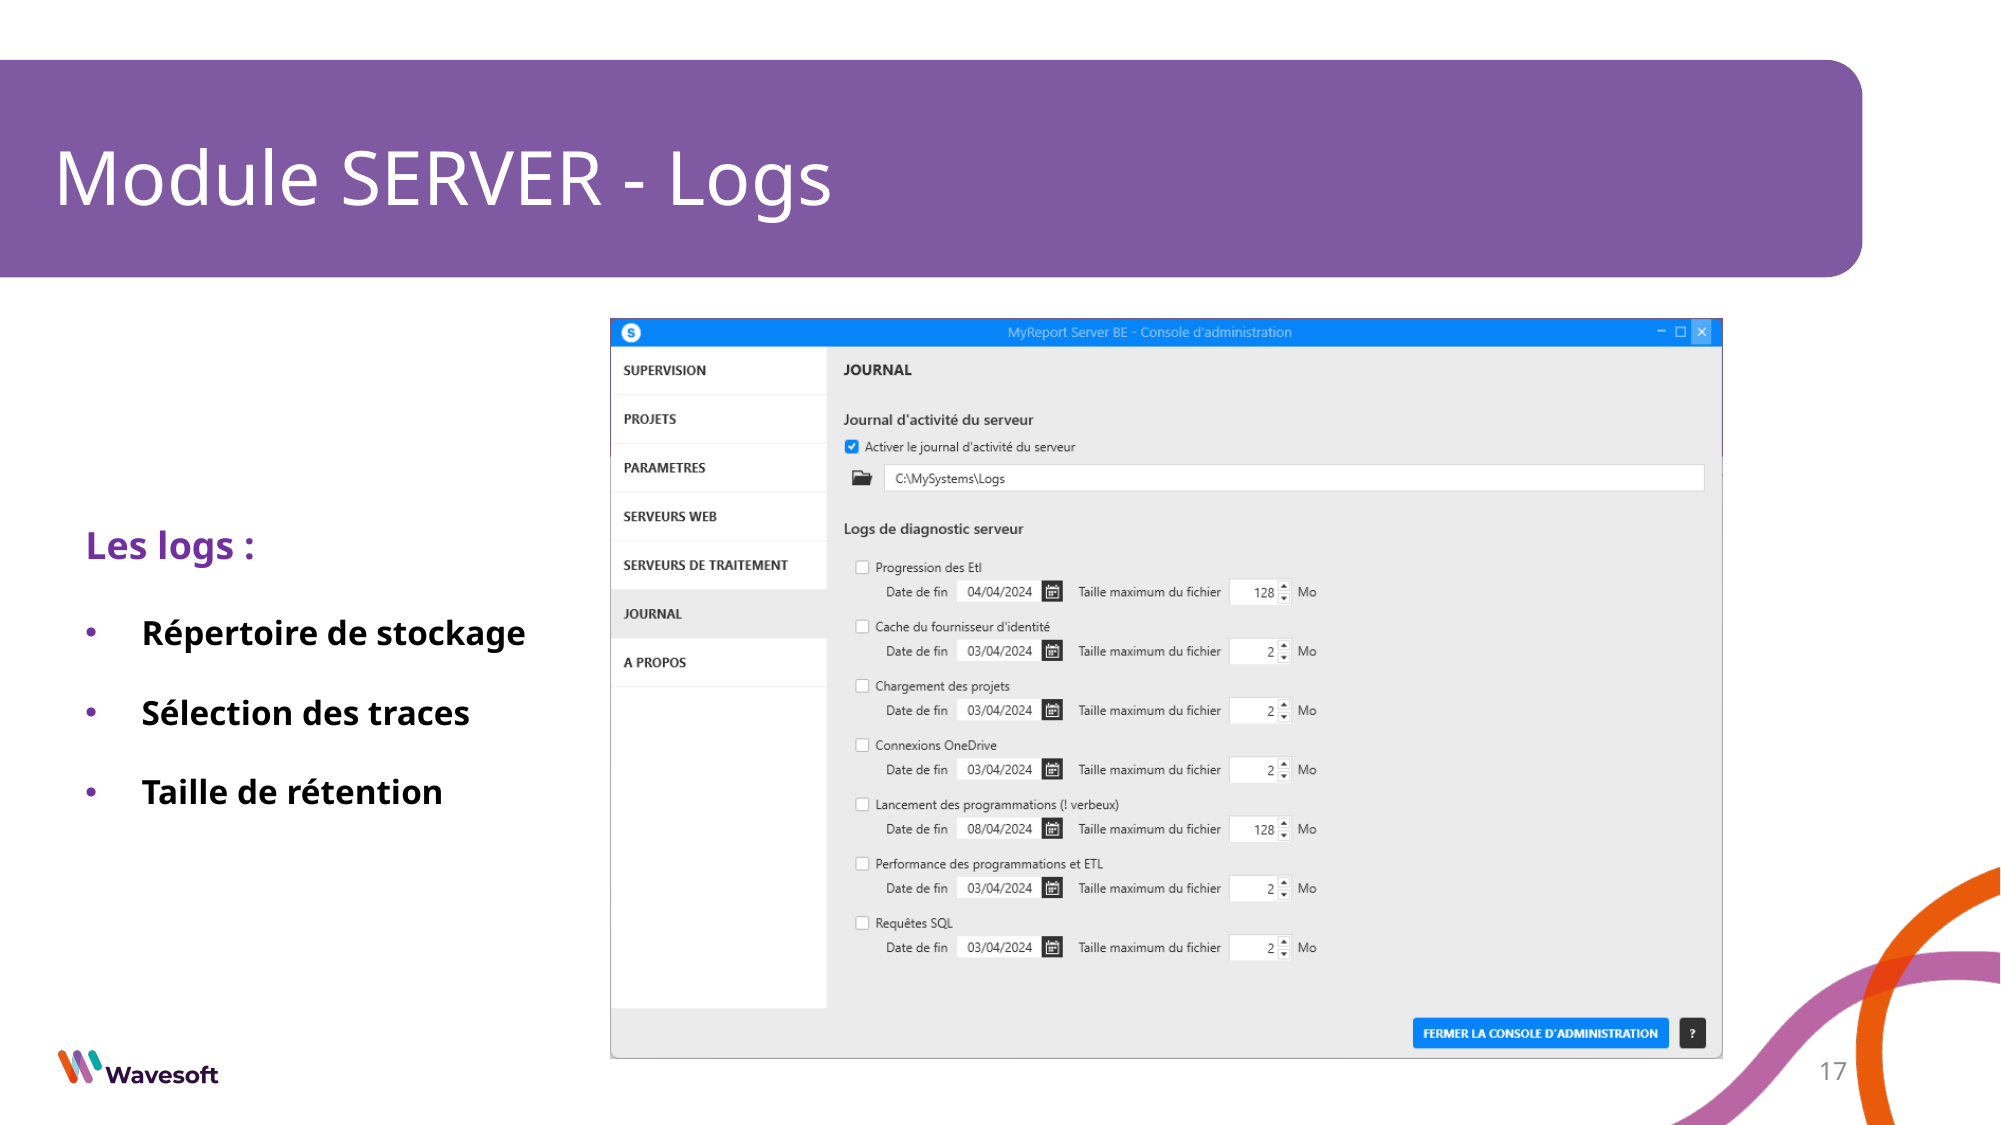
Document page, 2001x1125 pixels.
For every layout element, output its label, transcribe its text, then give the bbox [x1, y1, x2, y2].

title Module SERVER - Logs [38, 108, 1764, 230]
picture [38, 1031, 237, 1103]
slide_number 17 [1412, 1042, 1863, 1103]
text_box Les logs : Répertoire de stockage Sélection des traces Taille de rétention [70, 514, 545, 820]
picture [610, 318, 2001, 1125]
